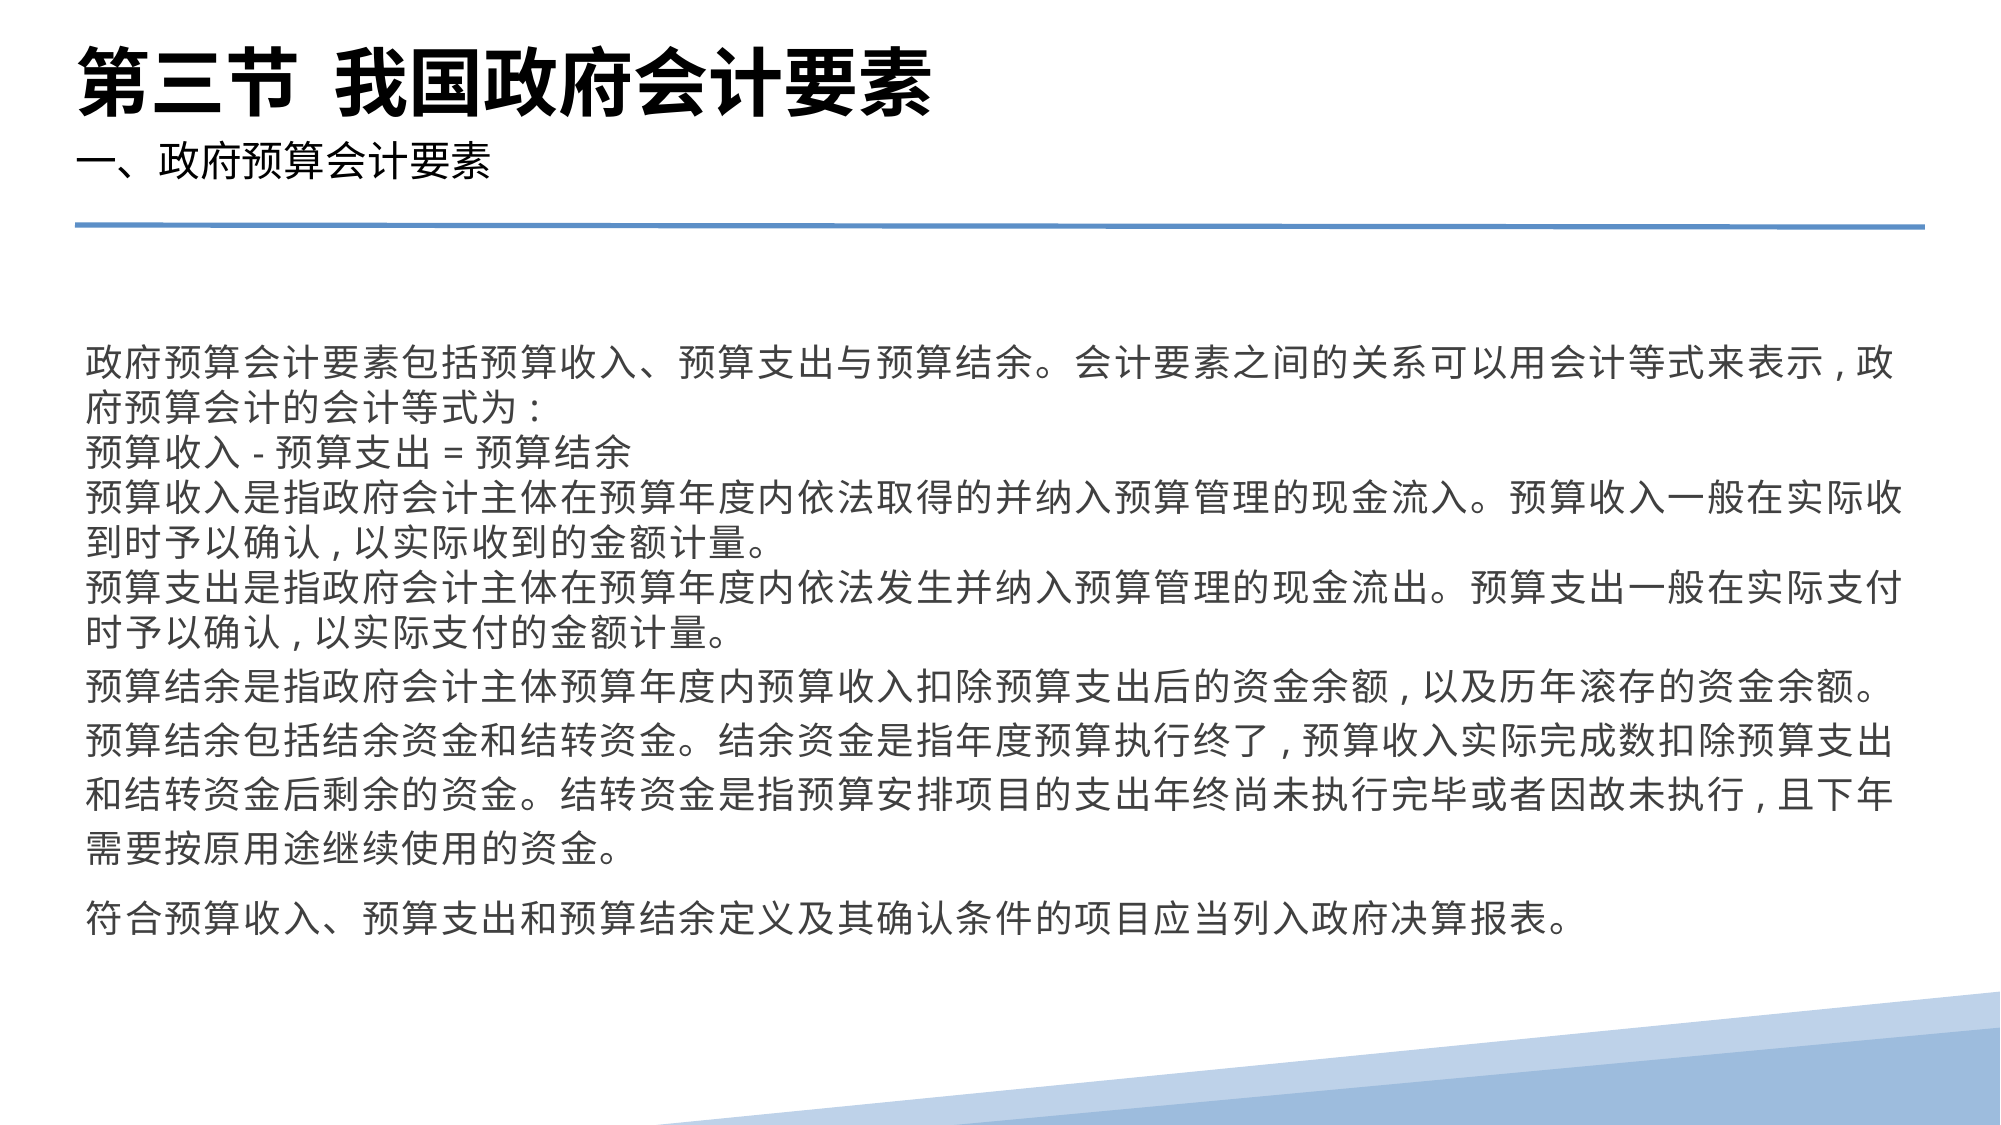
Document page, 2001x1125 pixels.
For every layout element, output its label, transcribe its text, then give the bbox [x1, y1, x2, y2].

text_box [74, 224, 1925, 228]
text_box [656, 991, 2000, 1125]
text_box 第三节 我国政府会计要素 [75, 24, 1925, 124]
text_box 政府预算会计要素包括预算收入、预算支出与预算结余。会计要素之间的关系可以用会计等式来表示,政府预算会计的会计等式为: 预算收入-预算支出=预算结余 预算收入是指政府会计主体在预算年度内依法取得的并纳入预算管理的现金流入。预算收入一般在实际收到时予以确认,以实际收到的金额计量。 预算支出是指政府会计主体在预算年度内依法发生并纳入预算管理的现金流出。预算支出一般在实际支付时予以确认,以实际支付的金额计量。 预算结余是指政府会计主体预算年度内预算收入扣除预算支出后的资金余额,以及历年滚存的资金余额。预算结余包括结余资金和结转资金。结余资金是指年度预算执行终了,预算收入实际完成数扣除预算支出和结转资金后剩余的资金。结转资金是指预算安排项目的支出年终尚未执行完毕或者因故未执行,且下年需要按原用途继续使用的资金。 符合预算收入、预算支出和预算结余定义及其确认条件的项目应当列入政府决算报表。 [75, 300, 1925, 1050]
text_box 一、政府预算会计要素 [75, 124, 1925, 200]
